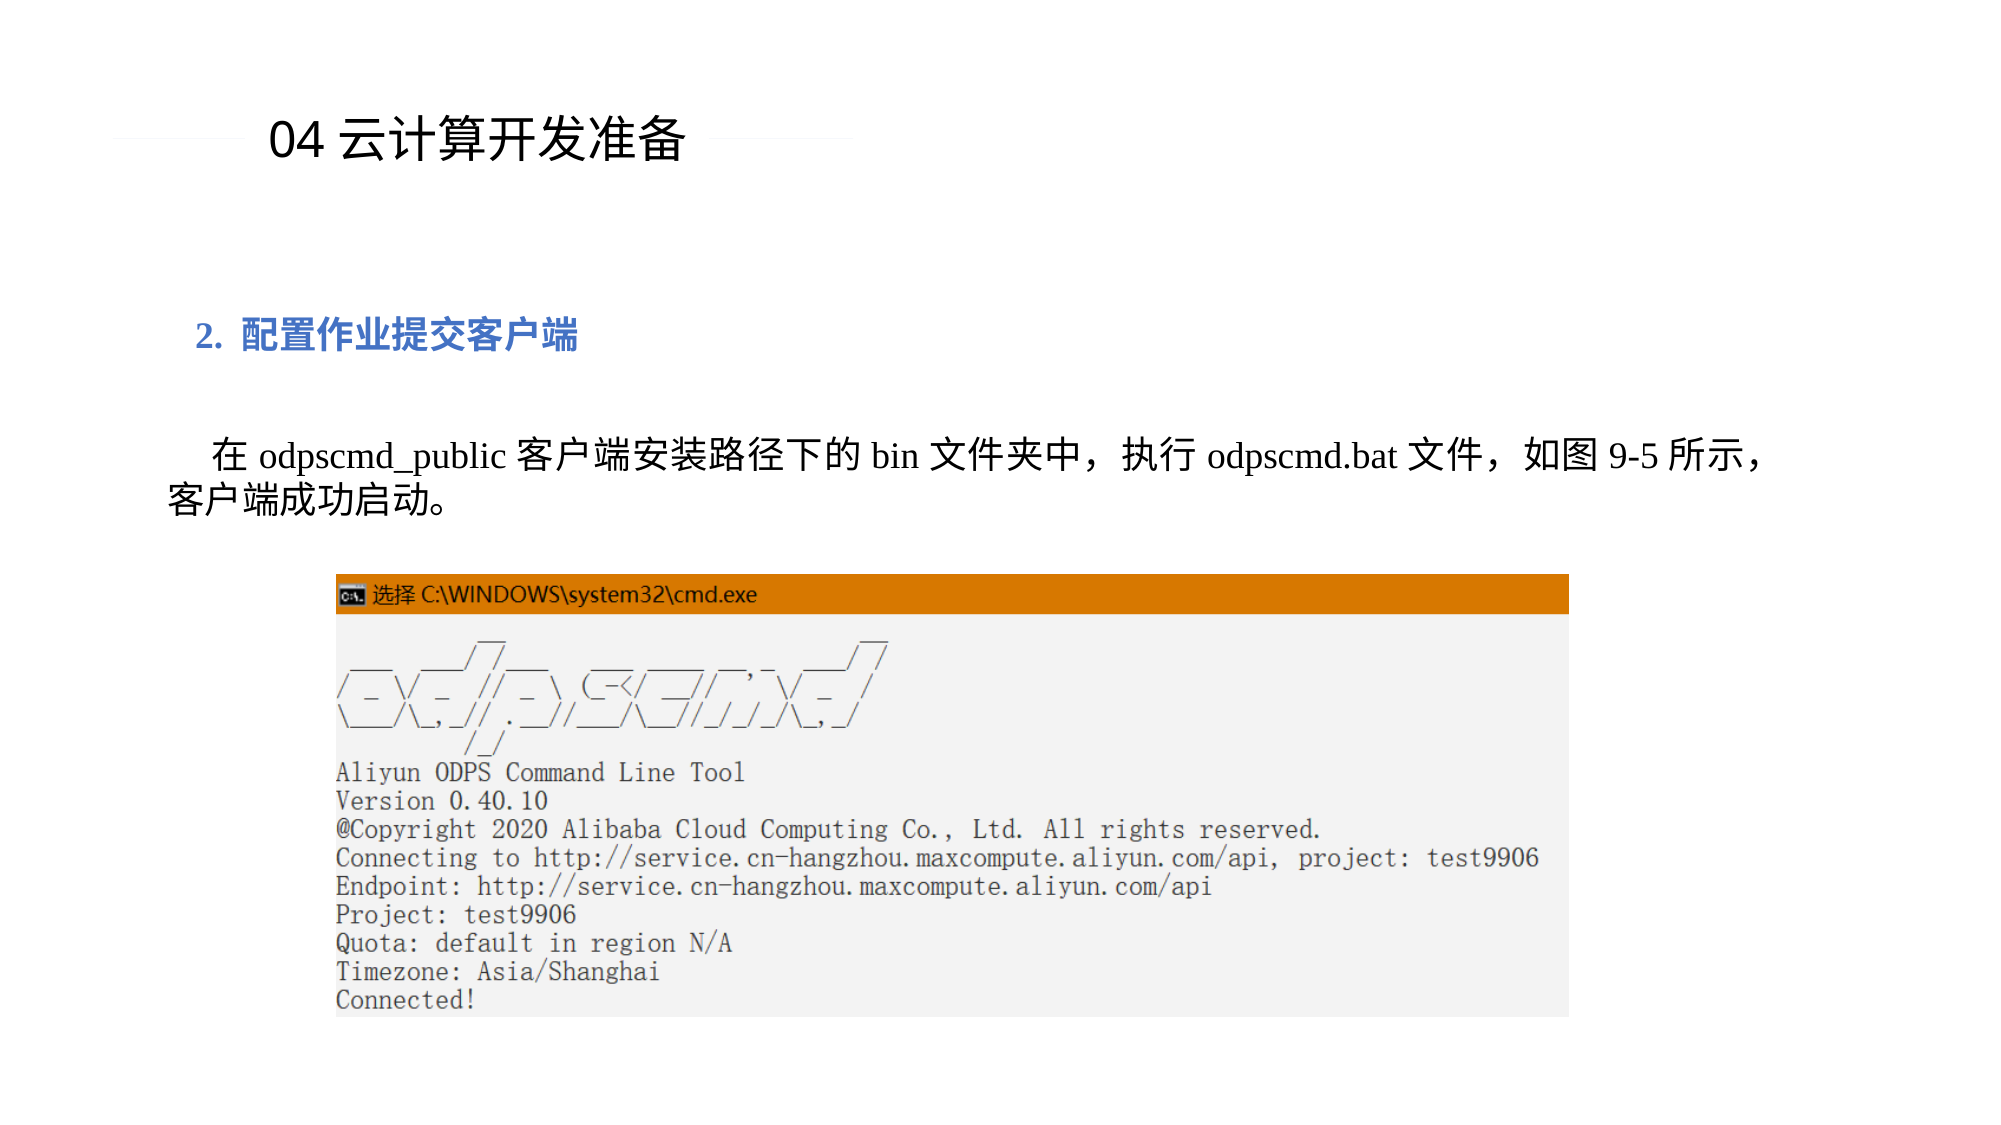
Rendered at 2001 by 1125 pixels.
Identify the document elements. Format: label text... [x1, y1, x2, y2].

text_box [112, 100, 854, 176]
text_box 2. 配置作业提交客户端 [136, 303, 1744, 364]
text_box 在odpscmd_public客户端安装路径下的bin文件夹中，执行odpscmd.bat文件，如图9-5所示，客户端成功启动。 [152, 423, 1761, 529]
picture [336, 574, 1570, 1017]
